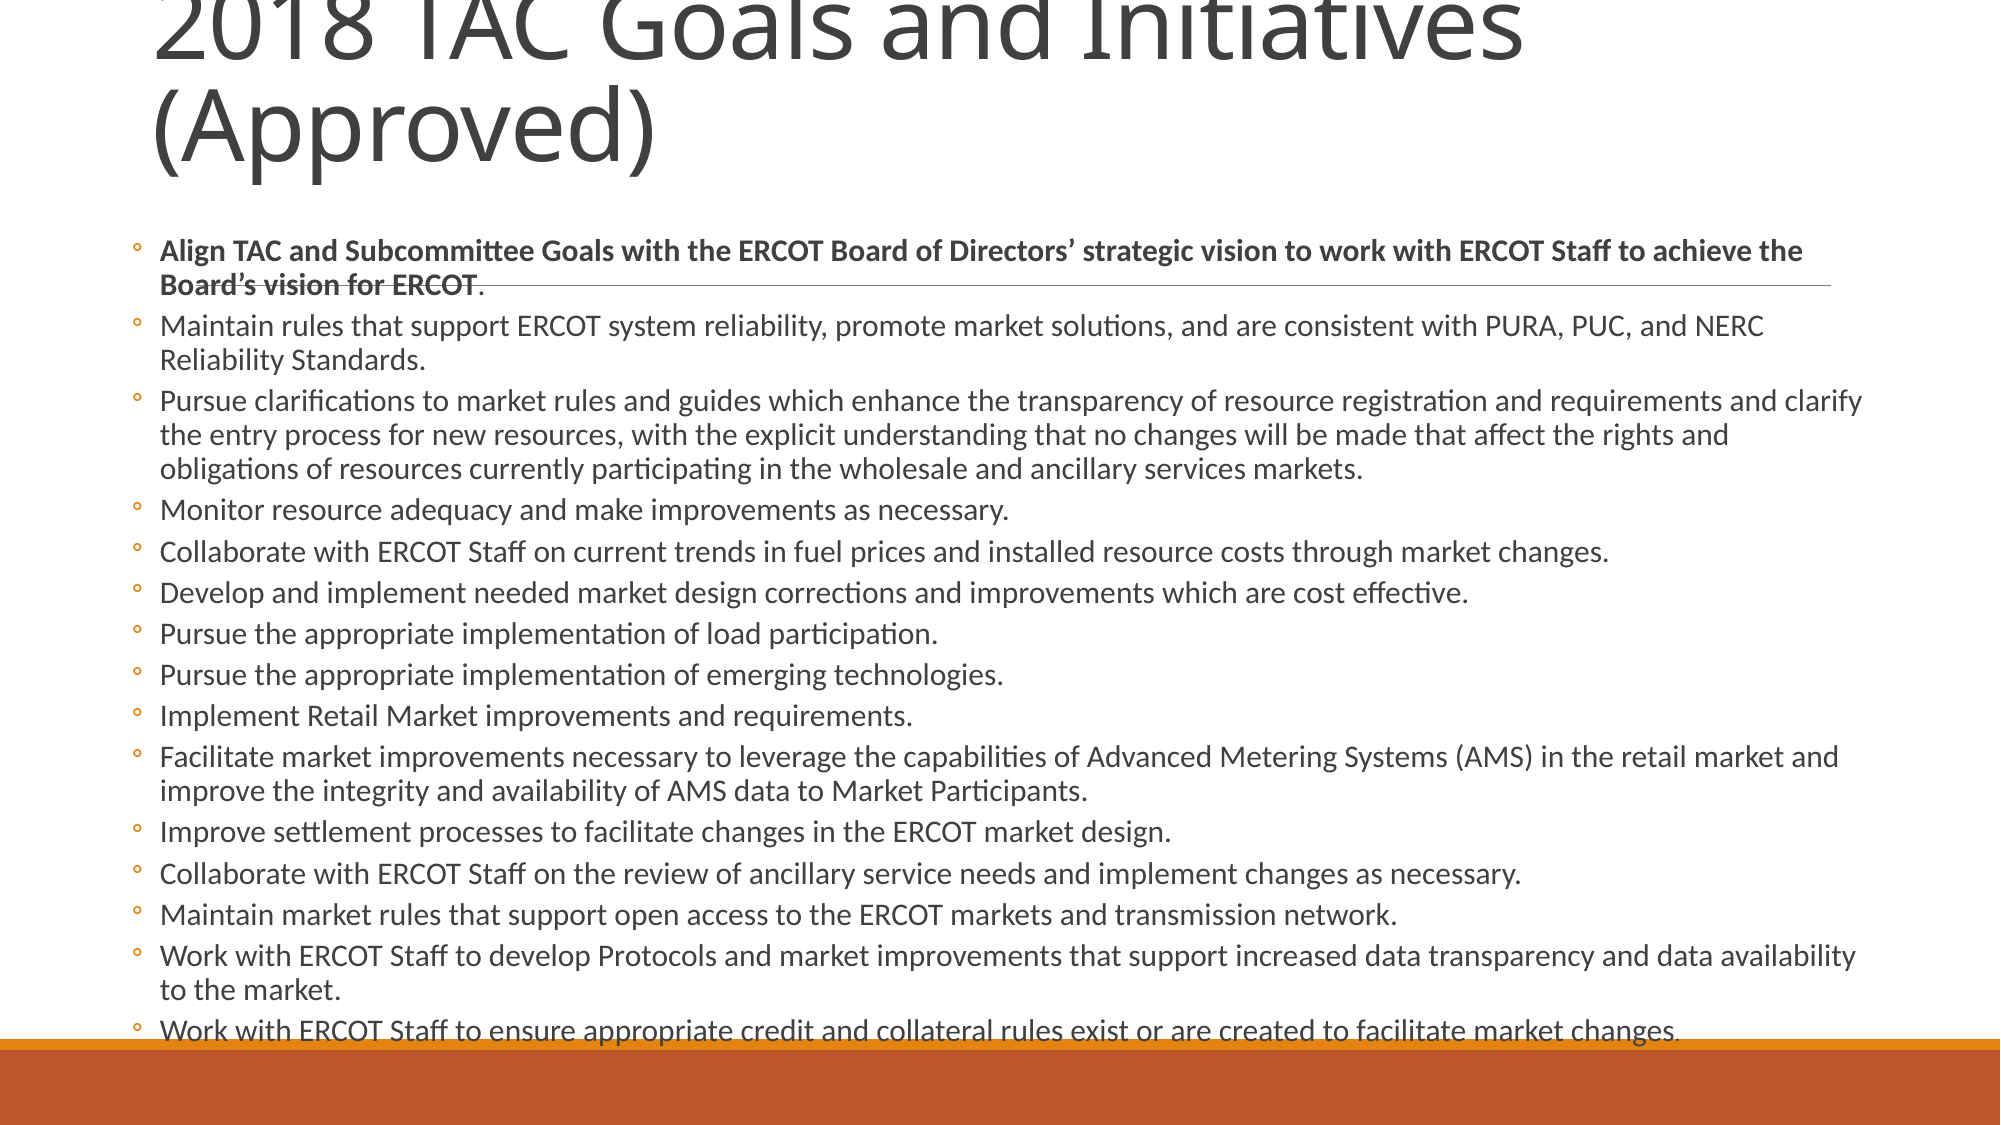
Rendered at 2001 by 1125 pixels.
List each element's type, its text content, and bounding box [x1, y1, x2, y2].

title 2018 TAC Goals and Initiatives (Approved) [137, 59, 1863, 190]
list Align TAC and Subcommittee Goals with the ERCOT Board of Directors’ strategic vision to work with ERCOT Staff to achieve the Board’s vision for ERCOT. Maintain rules that support ERCOT system reliability, promote market solutions, and are consistent with PURA, PUC, and NERC Reliability Standards. Pursue clarifications to market rules and guides which enhance the transparency of resource registration and requirements and clarify the entry process for new resources, with the explicit understanding that no changes will be made that affect the rights and obligations of resources currently participating in the wholesale and ancillary services markets. Monitor resource adequacy and make improvements as necessary. Collaborate with ERCOT Staff on current trends in fuel prices and installed resource costs through market changes. Develop and implement needed market design corrections and improvements which are cost effective. Pursue the appropriate implementation of load participation. Pursue the appropriate implementation of emerging technologies. Implement Retail Market improvements and requirements. Facilitate market improvements necessary to leverage the capabilities of Advanced Metering Systems (AMS) in the retail market and improve the integrity and availability of AMS data to Market Participants. Improve settlement processes to facilitate changes in the ERCOT market design. Collaborate with ERCOT Staff on the review of ancillary service needs and implement changes as necessary. Maintain market rules that support open access to the ERCOT markets and transmission network. Work with ERCOT Staff to develop Protocols and market improvements that support increased data transparency and data availability to the market. Work with ERCOT Staff to ensure appropriate credit and collateral rules exist or are created to facilitate market changes. [101, 226, 1863, 1066]
